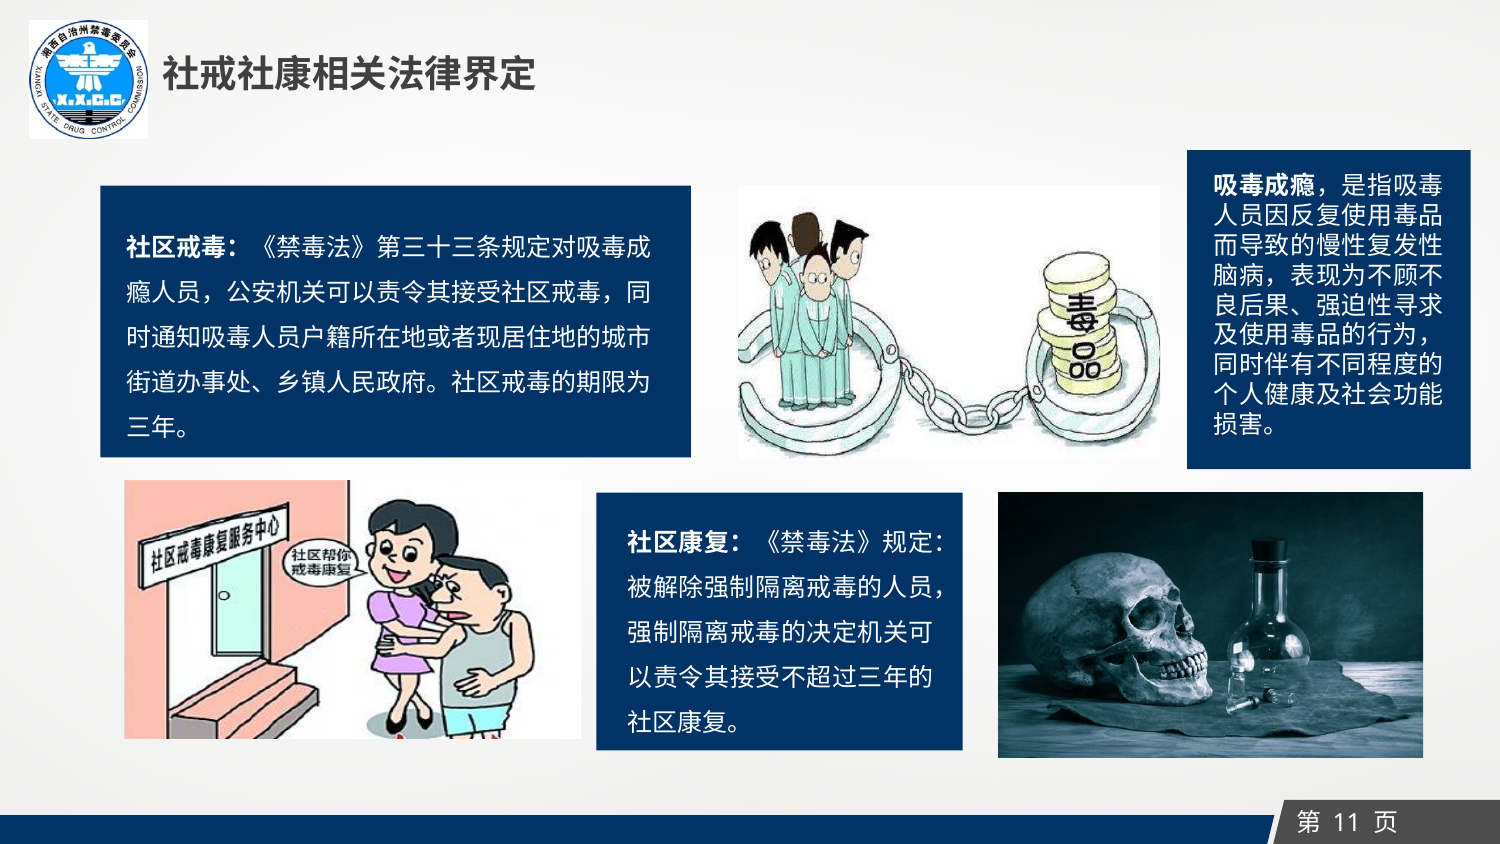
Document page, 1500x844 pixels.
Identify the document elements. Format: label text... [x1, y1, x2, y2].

text_box [998, 492, 1424, 758]
text_box [1187, 150, 1471, 470]
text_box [596, 492, 963, 751]
text_box 吸毒成瘾，是指吸毒人员因反复使用毒品而导致的慢性复发性脑病，表现为不顾不良后果、强迫性寻求及使用毒品的行为，同时伴有不同程度的个人健康及社会功能损害。 [1198, 161, 1459, 447]
picture [0, 0, 1500, 844]
text_box [738, 185, 1161, 460]
text_box [123, 480, 582, 739]
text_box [100, 185, 692, 458]
text_box 社戒社康相关法律界定 [152, 43, 650, 103]
